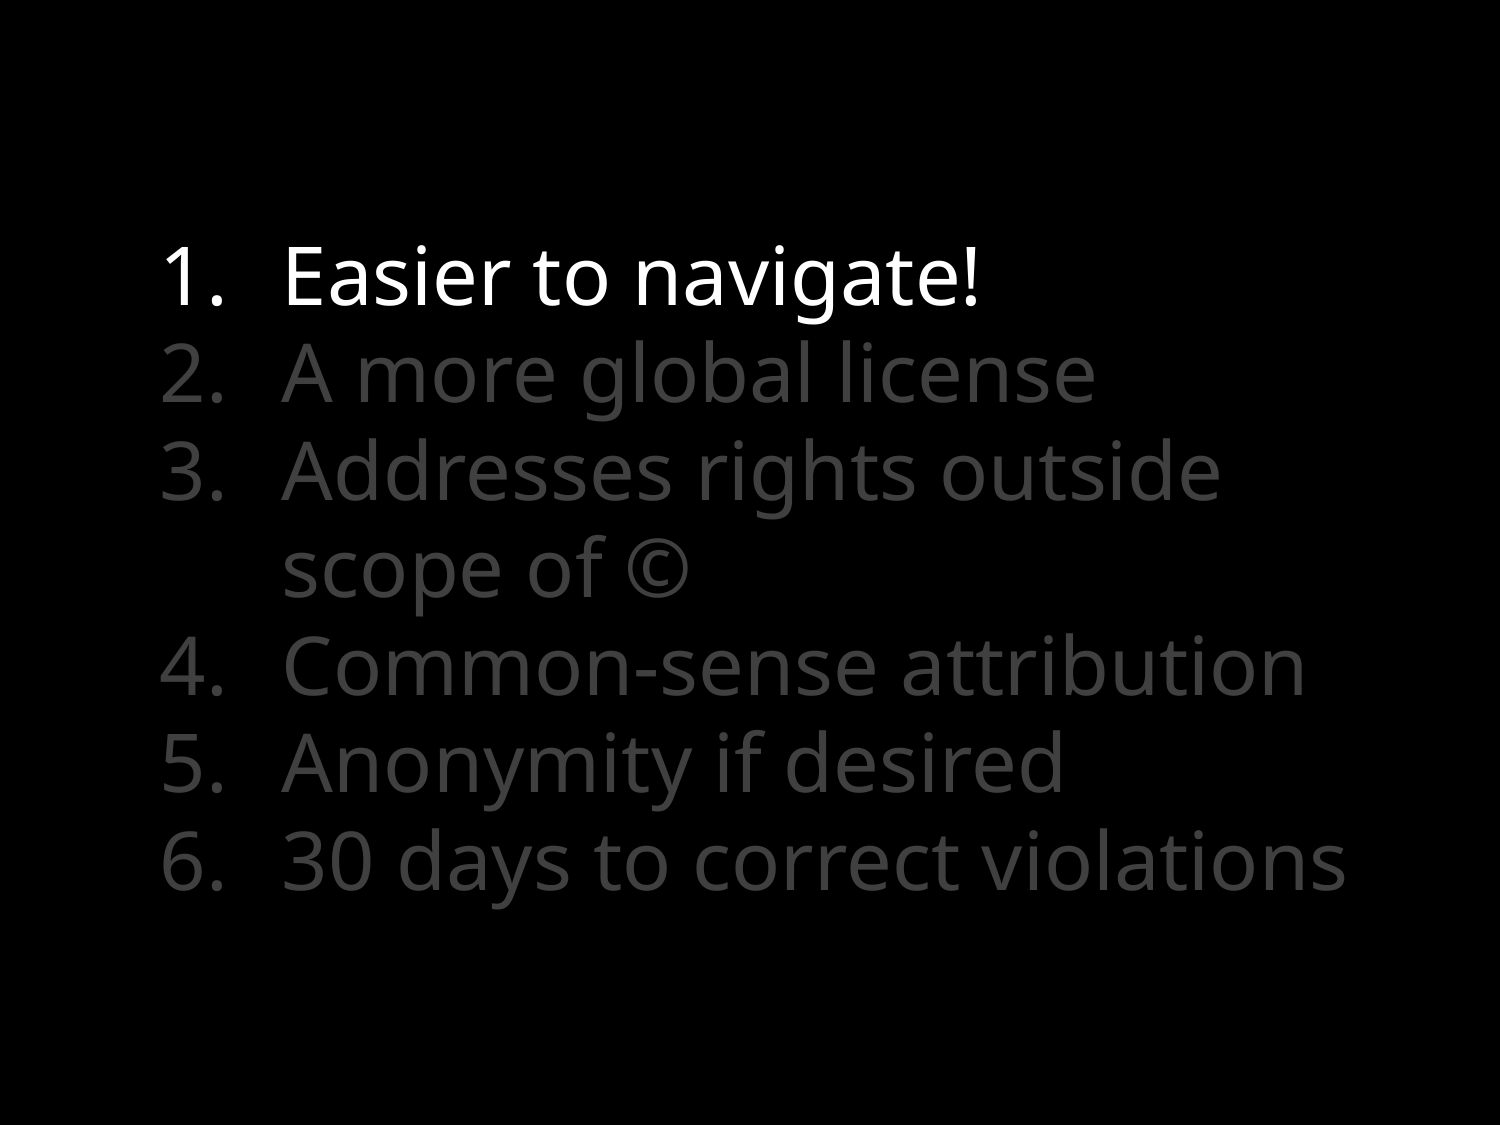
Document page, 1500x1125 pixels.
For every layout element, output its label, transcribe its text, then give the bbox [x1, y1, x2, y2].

text_box Easier to navigate! A more global license Addresses rights outside scope of © Common-sense attribution Anonymity if desired 30 days to correct violations [144, 444, 1475, 686]
